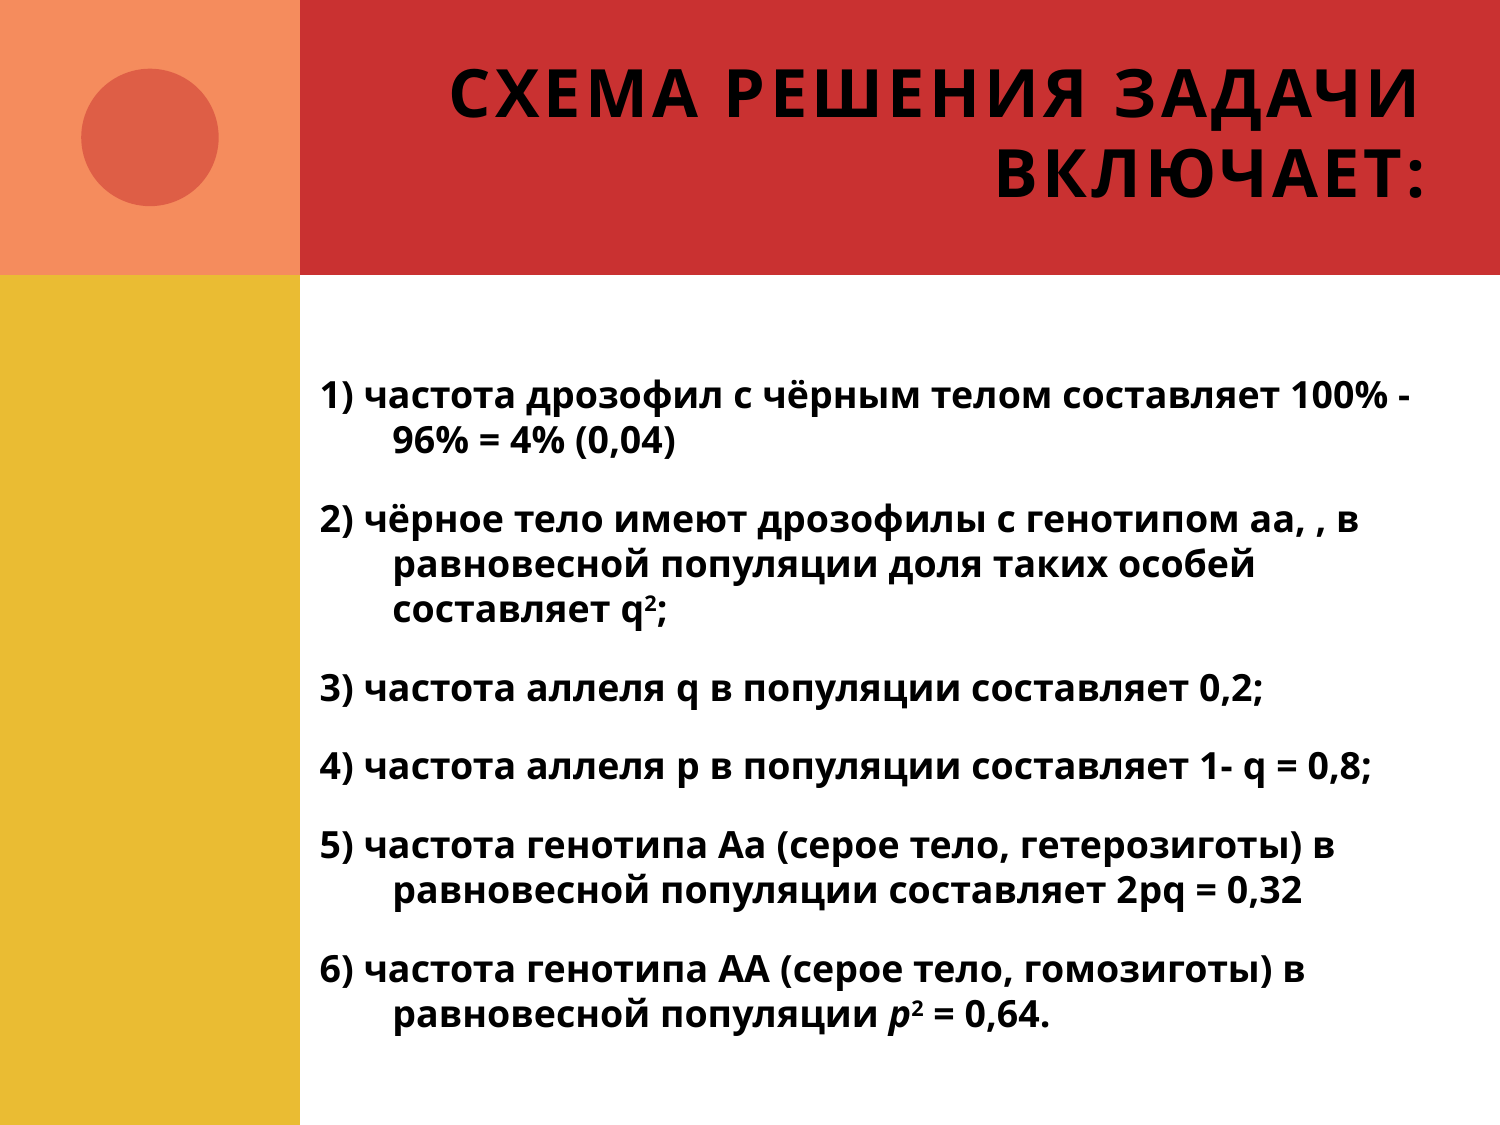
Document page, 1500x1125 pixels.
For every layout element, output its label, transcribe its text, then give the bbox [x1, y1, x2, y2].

list 1) частота дрозофил с чёрным телом составляет 100% - 96% = 4% (0,04) 2) чёрное тело имеют дрозофилы с генотипом аа, , в равновесной популяции доля таких особей составляет q2; 3) частота аллеля q в популяции составляет 0,2; 4) частота аллеля p в популяции составляет 1- q = 0,8; 5) частота генотипа Аа (серое тело, гетерозиготы) в равновесной популяции составляет 2pq = 0,32 6) частота генотипа AA (серое тело, гомозиготы) в равновесной популяции p2 = 0,64. [304, 363, 1465, 1055]
title Схема решения задачи включает: [93, 37, 1442, 225]
